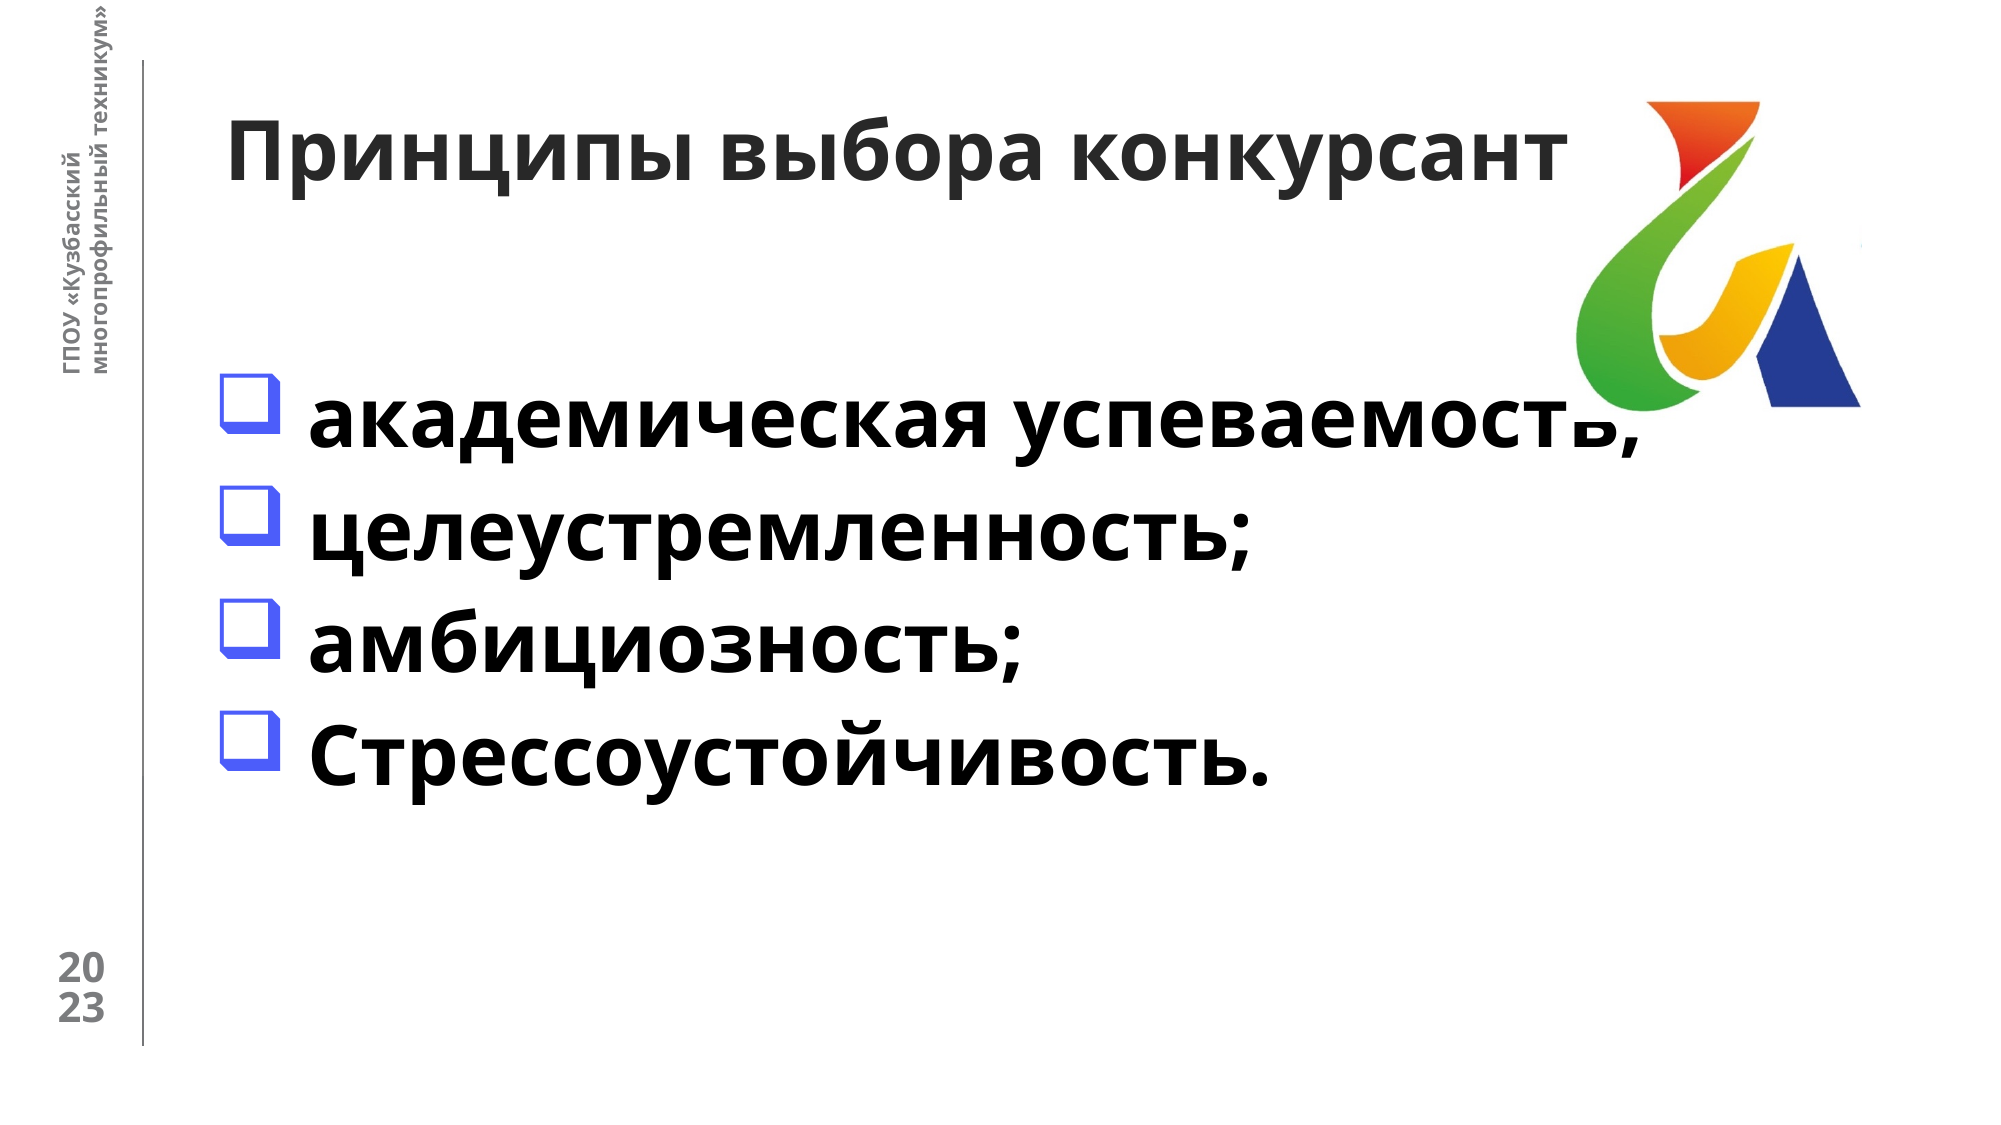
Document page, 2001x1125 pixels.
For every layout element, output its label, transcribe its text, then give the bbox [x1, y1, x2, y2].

picture [1570, 97, 1862, 422]
text_box Принципы выбора конкурсанта: [209, 100, 1570, 206]
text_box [42, 41, 144, 1047]
text_box академическая успеваемость; целеустремленность; амбициозность; Стрессоустойчивость. [209, 360, 1893, 806]
